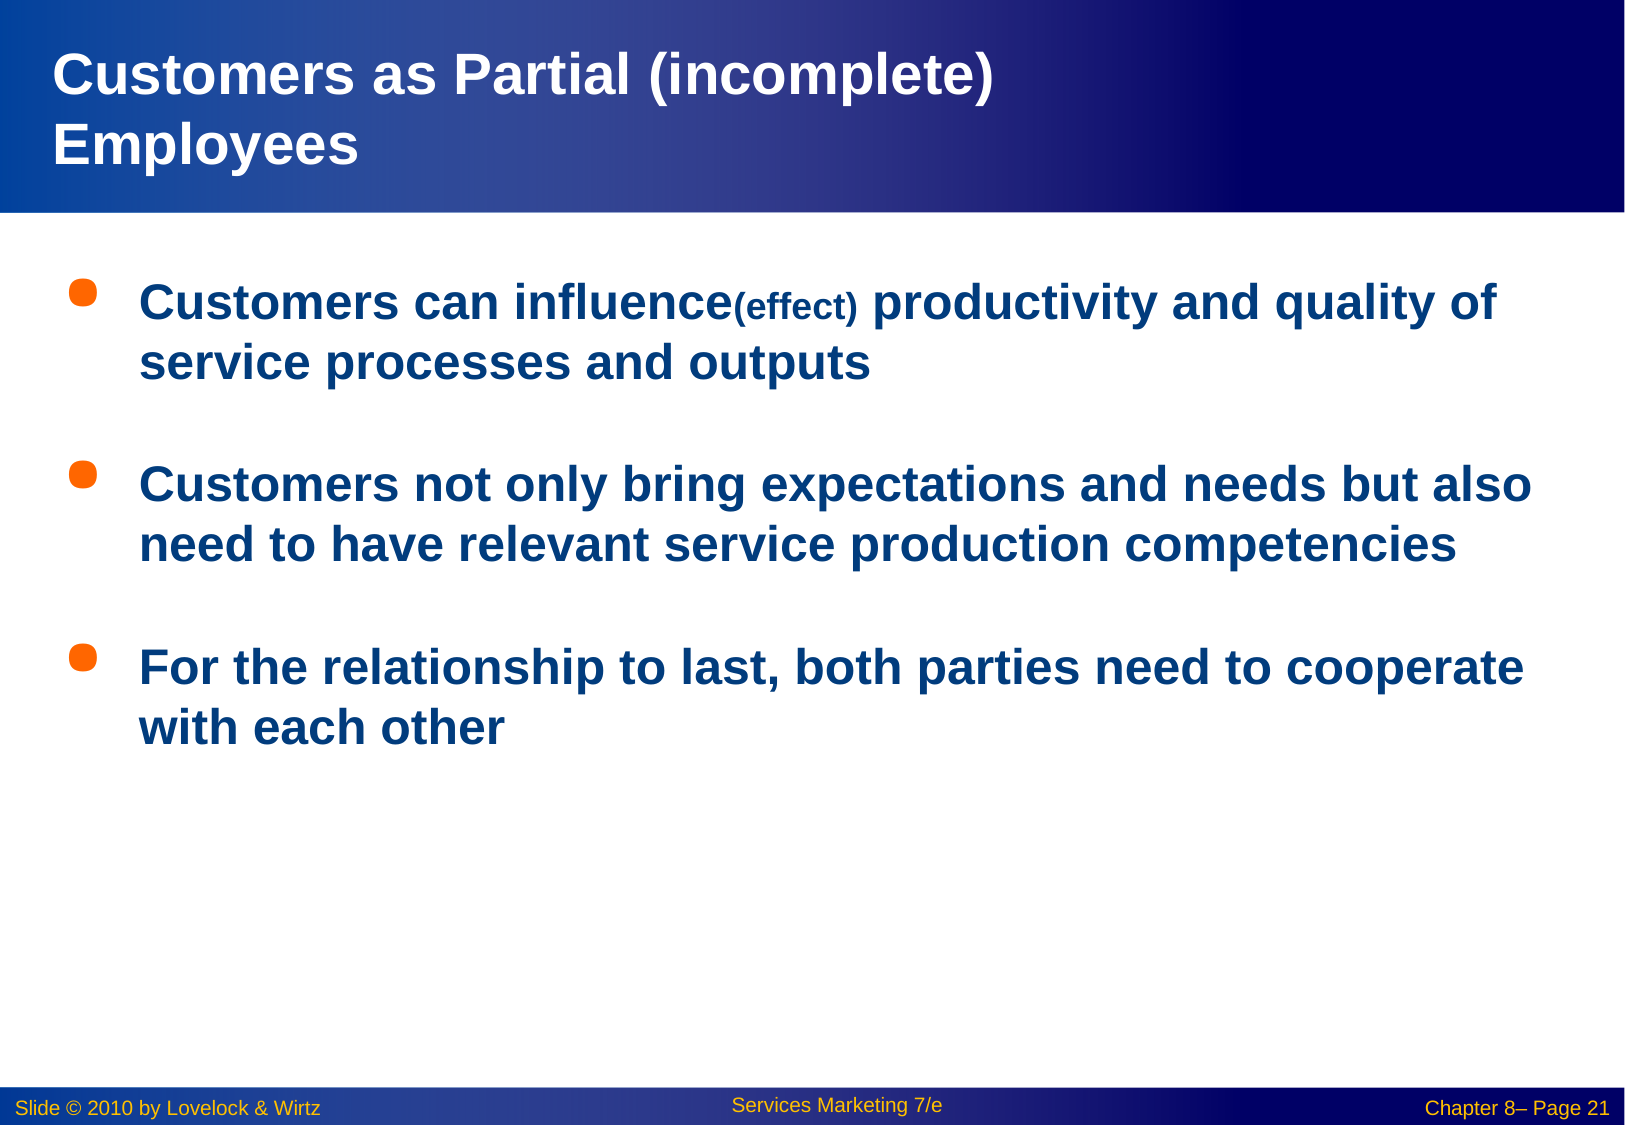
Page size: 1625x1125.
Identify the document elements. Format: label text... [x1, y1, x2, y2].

title Customers as Partial (incomplete) Employees [36, 37, 1088, 176]
list Customers can influence(effect) productivity and quality of service processes and outputs Customers not only bring expectations and needs but also need to have relevant service production competencies For the relationship to last, both parties need to cooperate with each other [49, 261, 1588, 1051]
